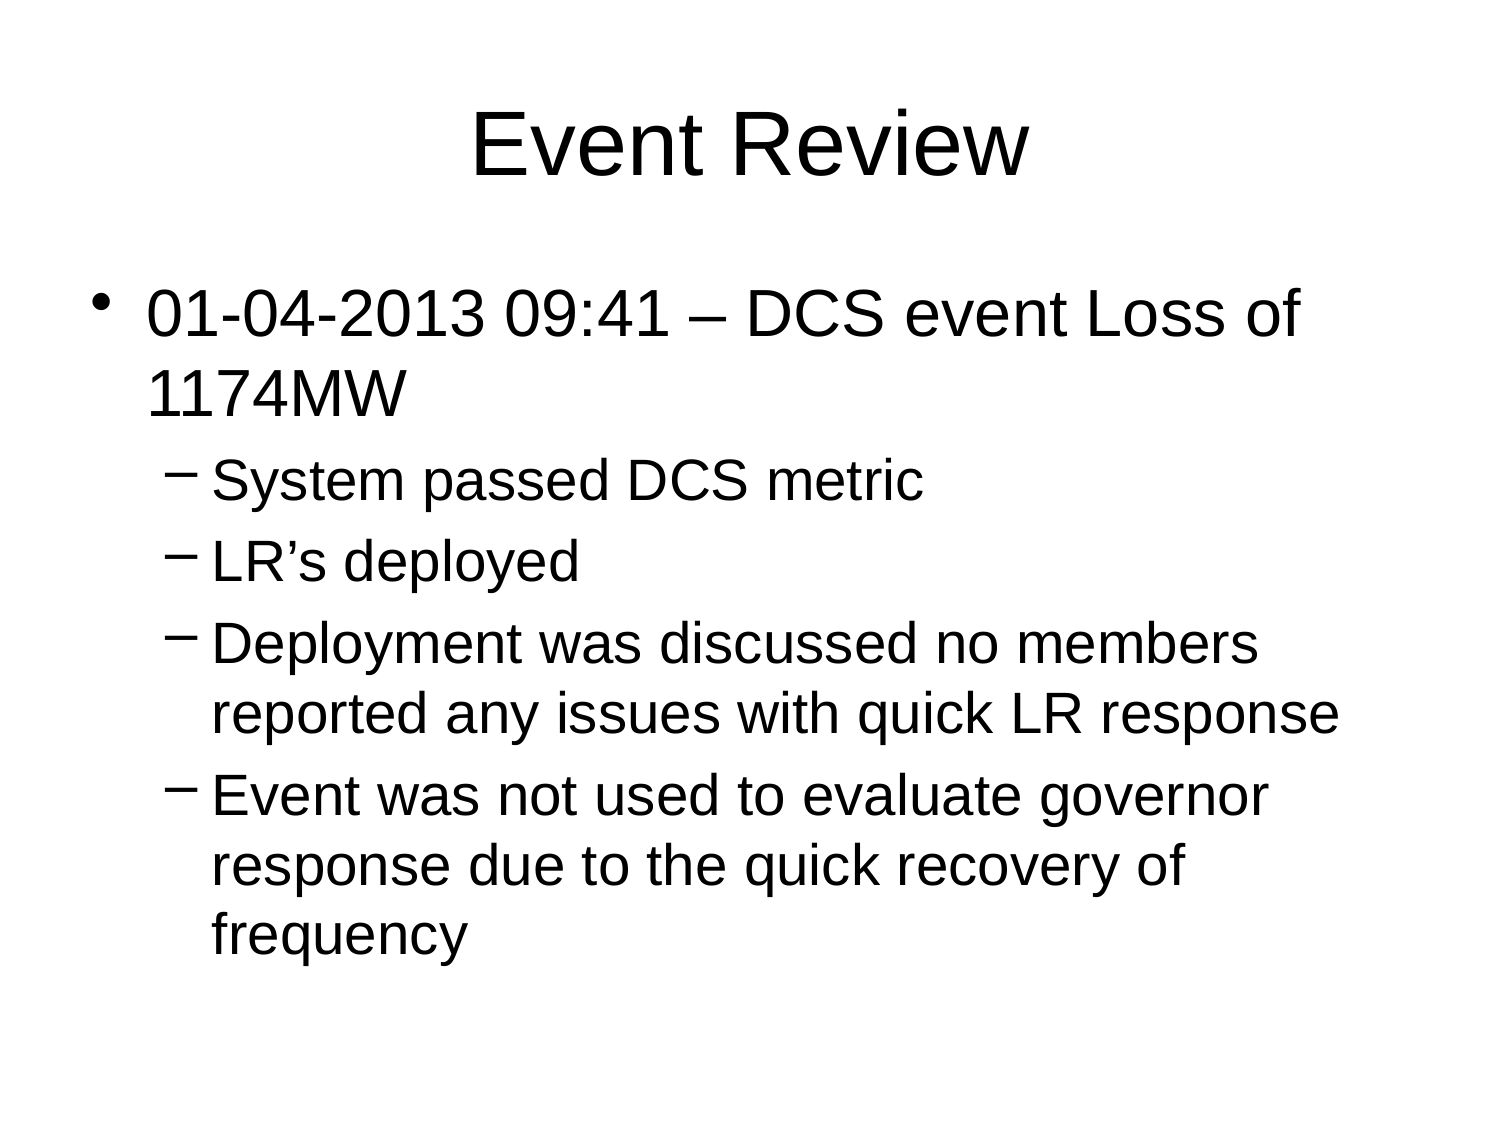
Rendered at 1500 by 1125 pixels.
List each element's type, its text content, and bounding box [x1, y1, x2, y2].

title Event Review [74, 44, 1426, 233]
list 01-04-2013 09:41 – DCS event Loss of 1174MW System passed DCS metric LR’s deployed Deployment was discussed no members reported any issues with quick LR response Event was not used to evaluate governor response due to the quick recovery of frequency [74, 262, 1426, 1006]
